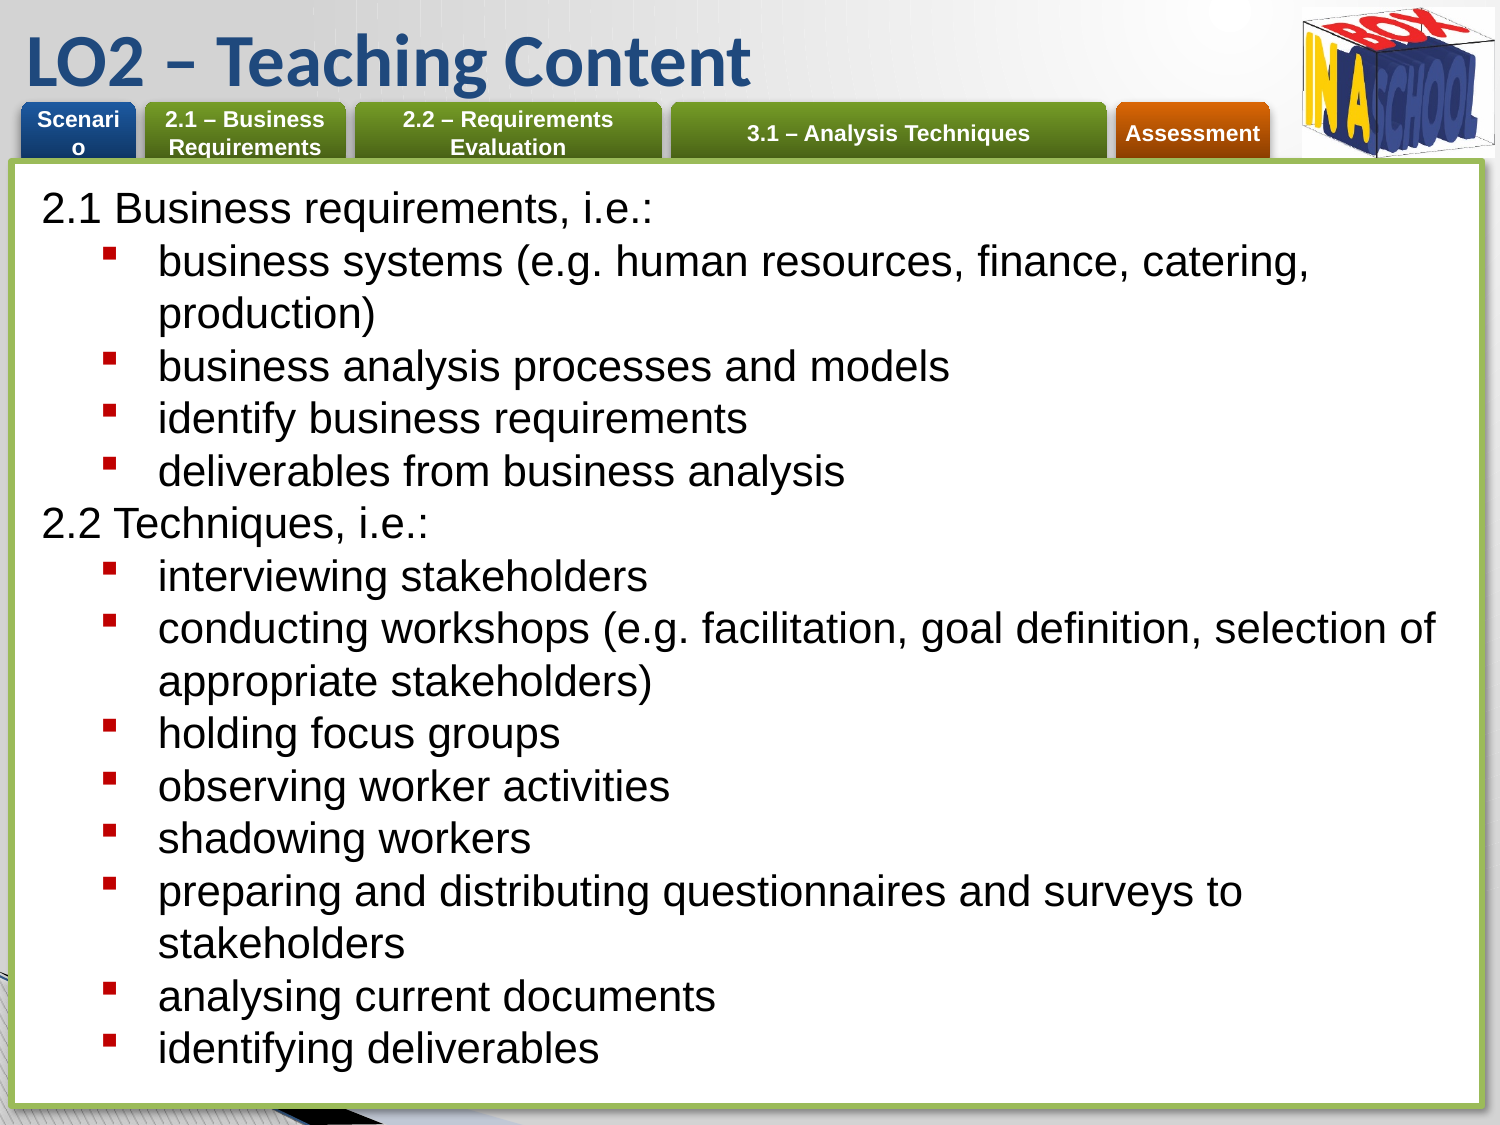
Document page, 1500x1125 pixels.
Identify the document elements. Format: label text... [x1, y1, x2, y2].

title LO2 – Teaching Content [11, 11, 1270, 102]
picture [1302, 7, 1495, 158]
picture [281, 1114, 303, 1125]
text_box 2.1 Business requirements, i.e.: business systems (e.g. human resources, finance, catering, production) business analysis processes and models identify business requirements deliverables from business analysis 2.2 Techniques, i.e.: interviewing stakeholders conducting workshops (e.g. facilitation, goal definition, selection of appropriate stakeholders) holding focus groups observing worker activities shadowing workers preparing and distributing questionnaires and surveys to stakeholders analysing current documents identifying deliverables [26, 172, 1471, 1080]
